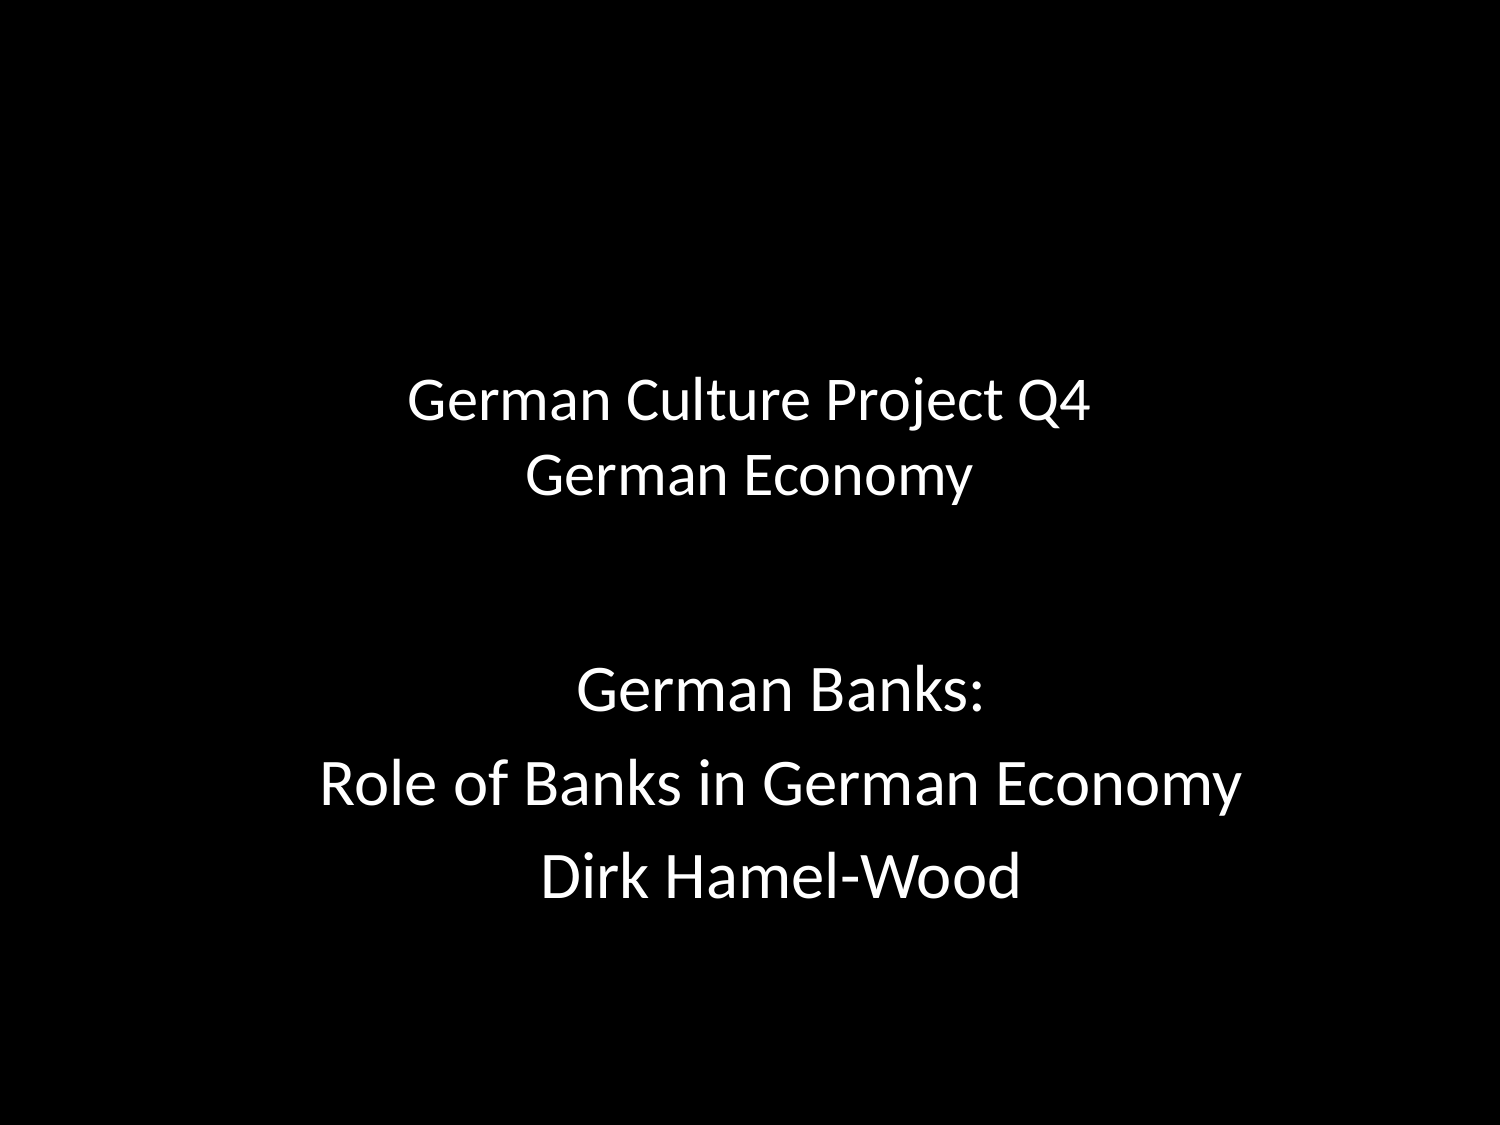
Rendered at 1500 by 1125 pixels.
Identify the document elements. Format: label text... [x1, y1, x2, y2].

subtitle German Banks: Role of Banks in German Economy Dirk Hamel-Wood [225, 637, 1339, 925]
title German Culture Project Q4 German Economy [112, 349, 1388, 591]
